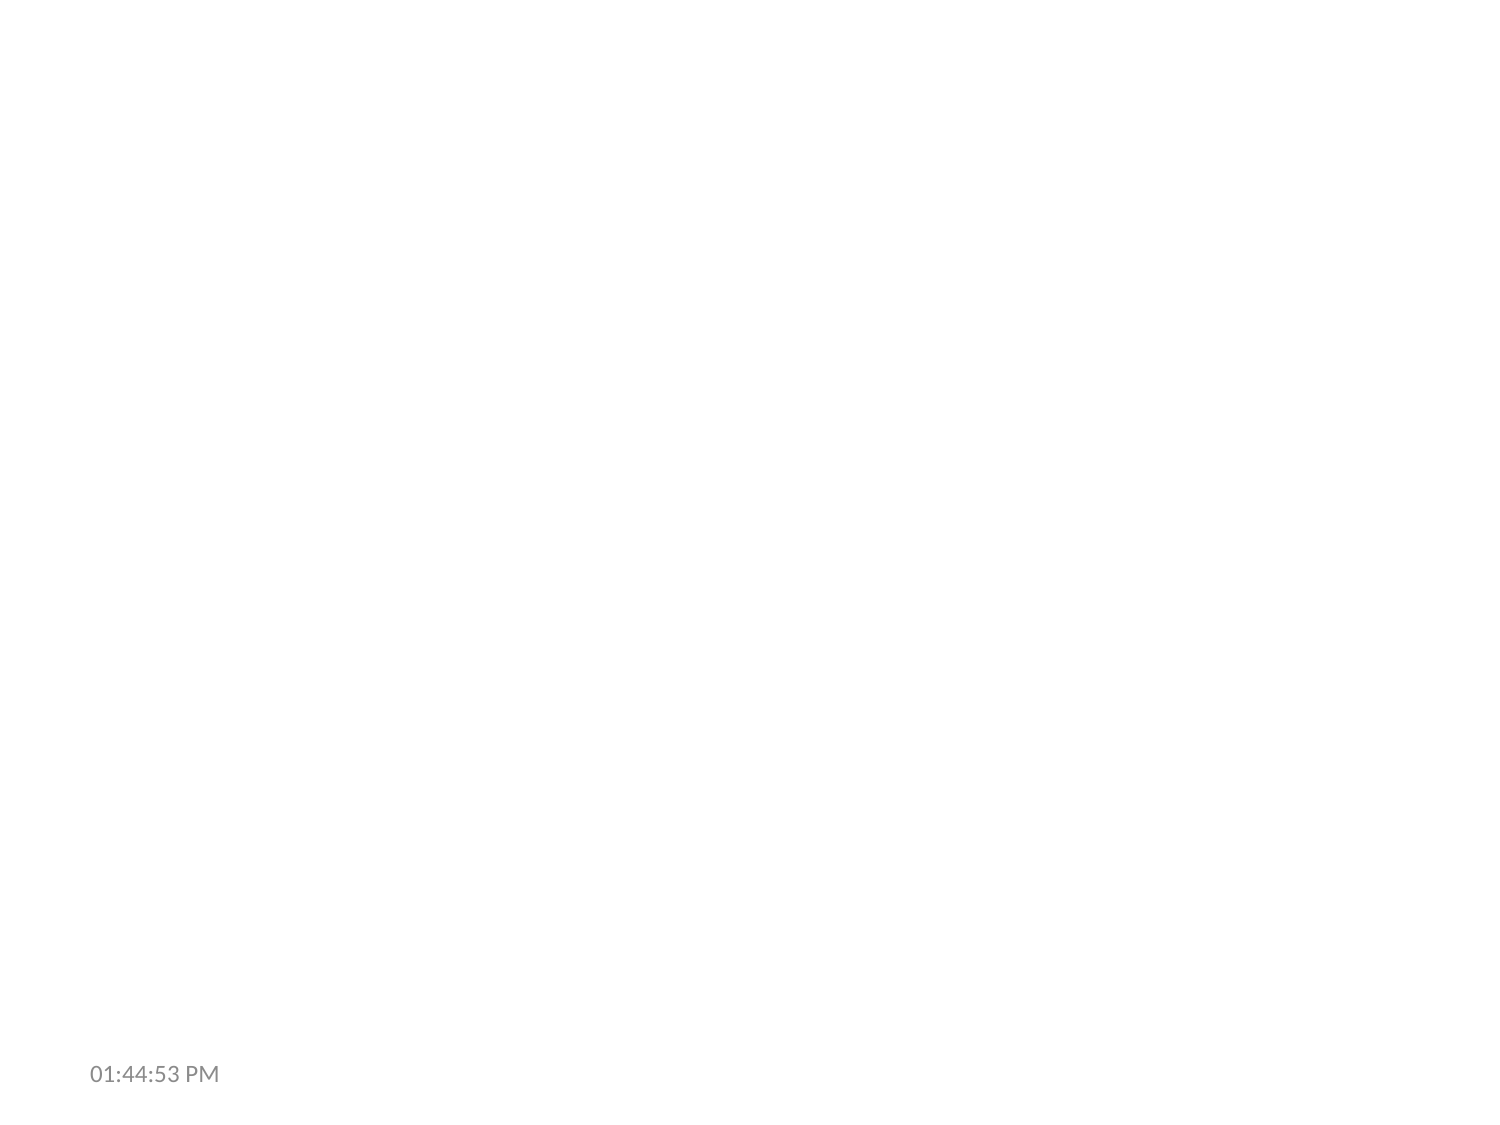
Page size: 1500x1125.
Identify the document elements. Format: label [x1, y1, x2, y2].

slide_number [75, 1042, 425, 1103]
